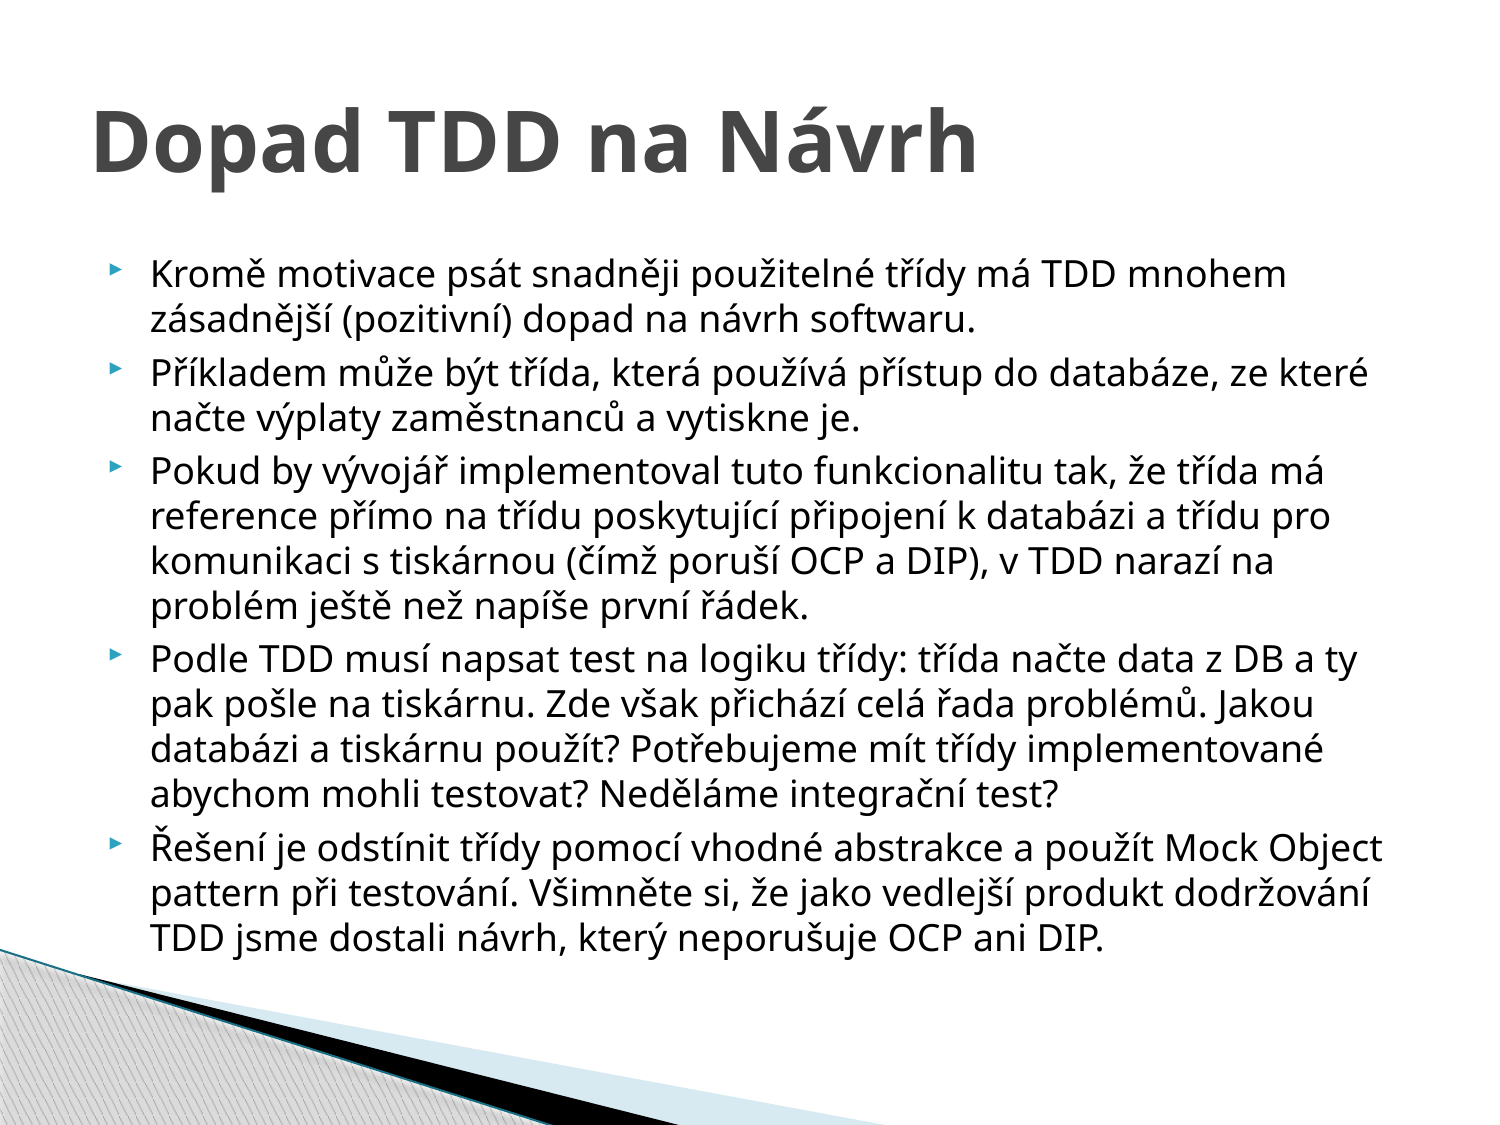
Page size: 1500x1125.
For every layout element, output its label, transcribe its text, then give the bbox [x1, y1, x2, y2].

list Kromě motivace psát snadněji použitelné třídy má TDD mnohem zásadnější (pozitivní) dopad na návrh softwaru. Příkladem může být třída, která používá přístup do databáze, ze které načte výplaty zaměstnanců a vytiskne je. Pokud by vývojář implementoval tuto funkcionalitu tak, že třída má reference přímo na třídu poskytující připojení k databázi a třídu pro komunikaci s tiskárnou (čímž poruší OCP a DIP), v TDD narazí na problém ještě než napíše první řádek. Podle TDD musí napsat test na logiku třídy: třída načte data z DB a ty pak pošle na tiskárnu. Zde však přichází celá řada problémů. Jakou databázi a tiskárnu použít? Potřebujeme mít třídy implementované abychom mohli testovat? Neděláme integrační test? Řešení je odstínit třídy pomocí vhodné abstrakce a použít Mock Object pattern při testování. Všimněte si, že jako vedlejší produkt dodržování TDD jsme dostali návrh, který neporušuje OCP ani DIP. [75, 243, 1425, 986]
title Dopad TDD na Návrh [75, 45, 1425, 233]
